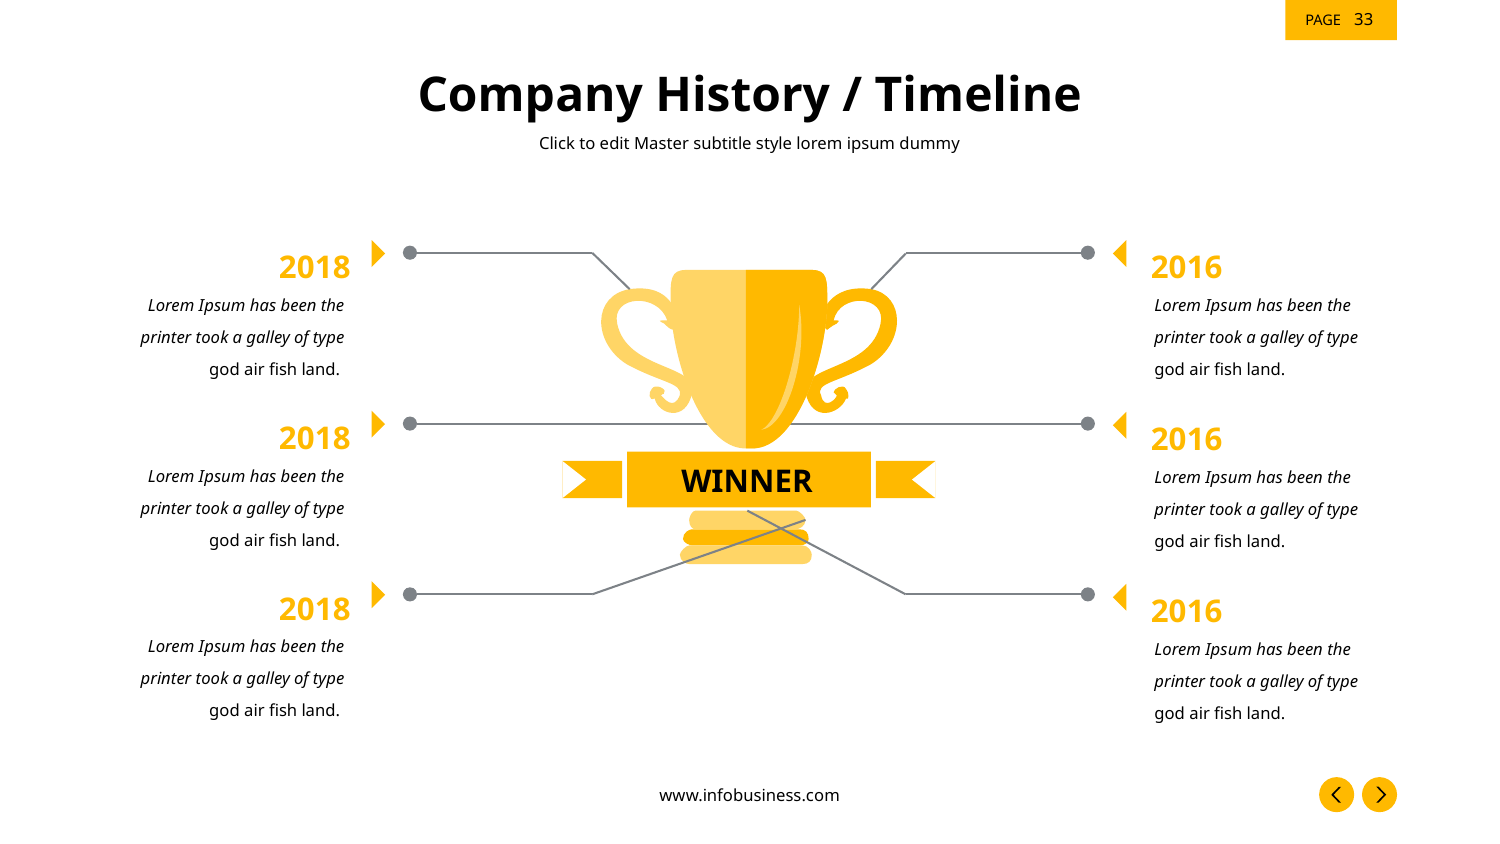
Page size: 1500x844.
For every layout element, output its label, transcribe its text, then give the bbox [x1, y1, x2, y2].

slide_number ‹#› [1342, 8, 1401, 32]
title Company History / Timeline [103, 58, 1397, 134]
subtitle Click to edit Master subtitle style lorem ipsum dummy [103, 134, 1397, 153]
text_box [1112, 219, 1401, 706]
footer www.infobusiness.com [625, 772, 875, 818]
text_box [98, 219, 386, 706]
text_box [402, 245, 1096, 602]
